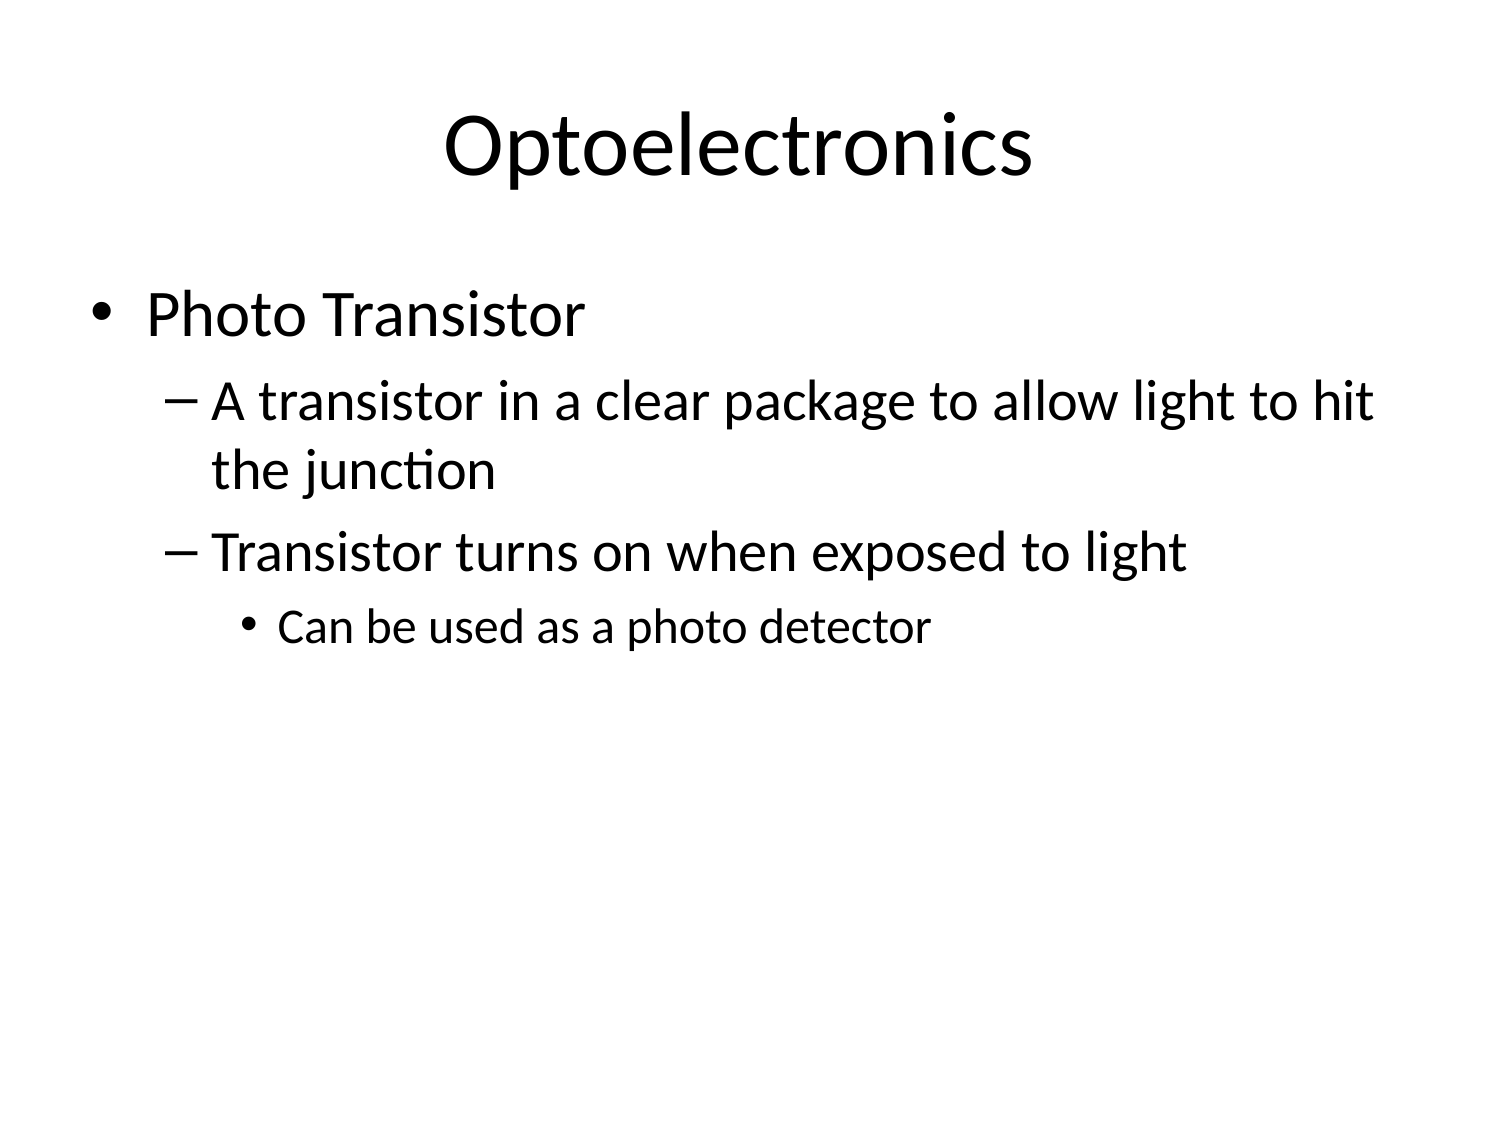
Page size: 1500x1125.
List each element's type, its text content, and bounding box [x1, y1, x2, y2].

title Optoelectronics [75, 45, 1425, 233]
list Photo Transistor A transistor in a clear package to allow light to hit the junction Transistor turns on when exposed to light Can be used as a photo detector [75, 262, 1425, 1005]
